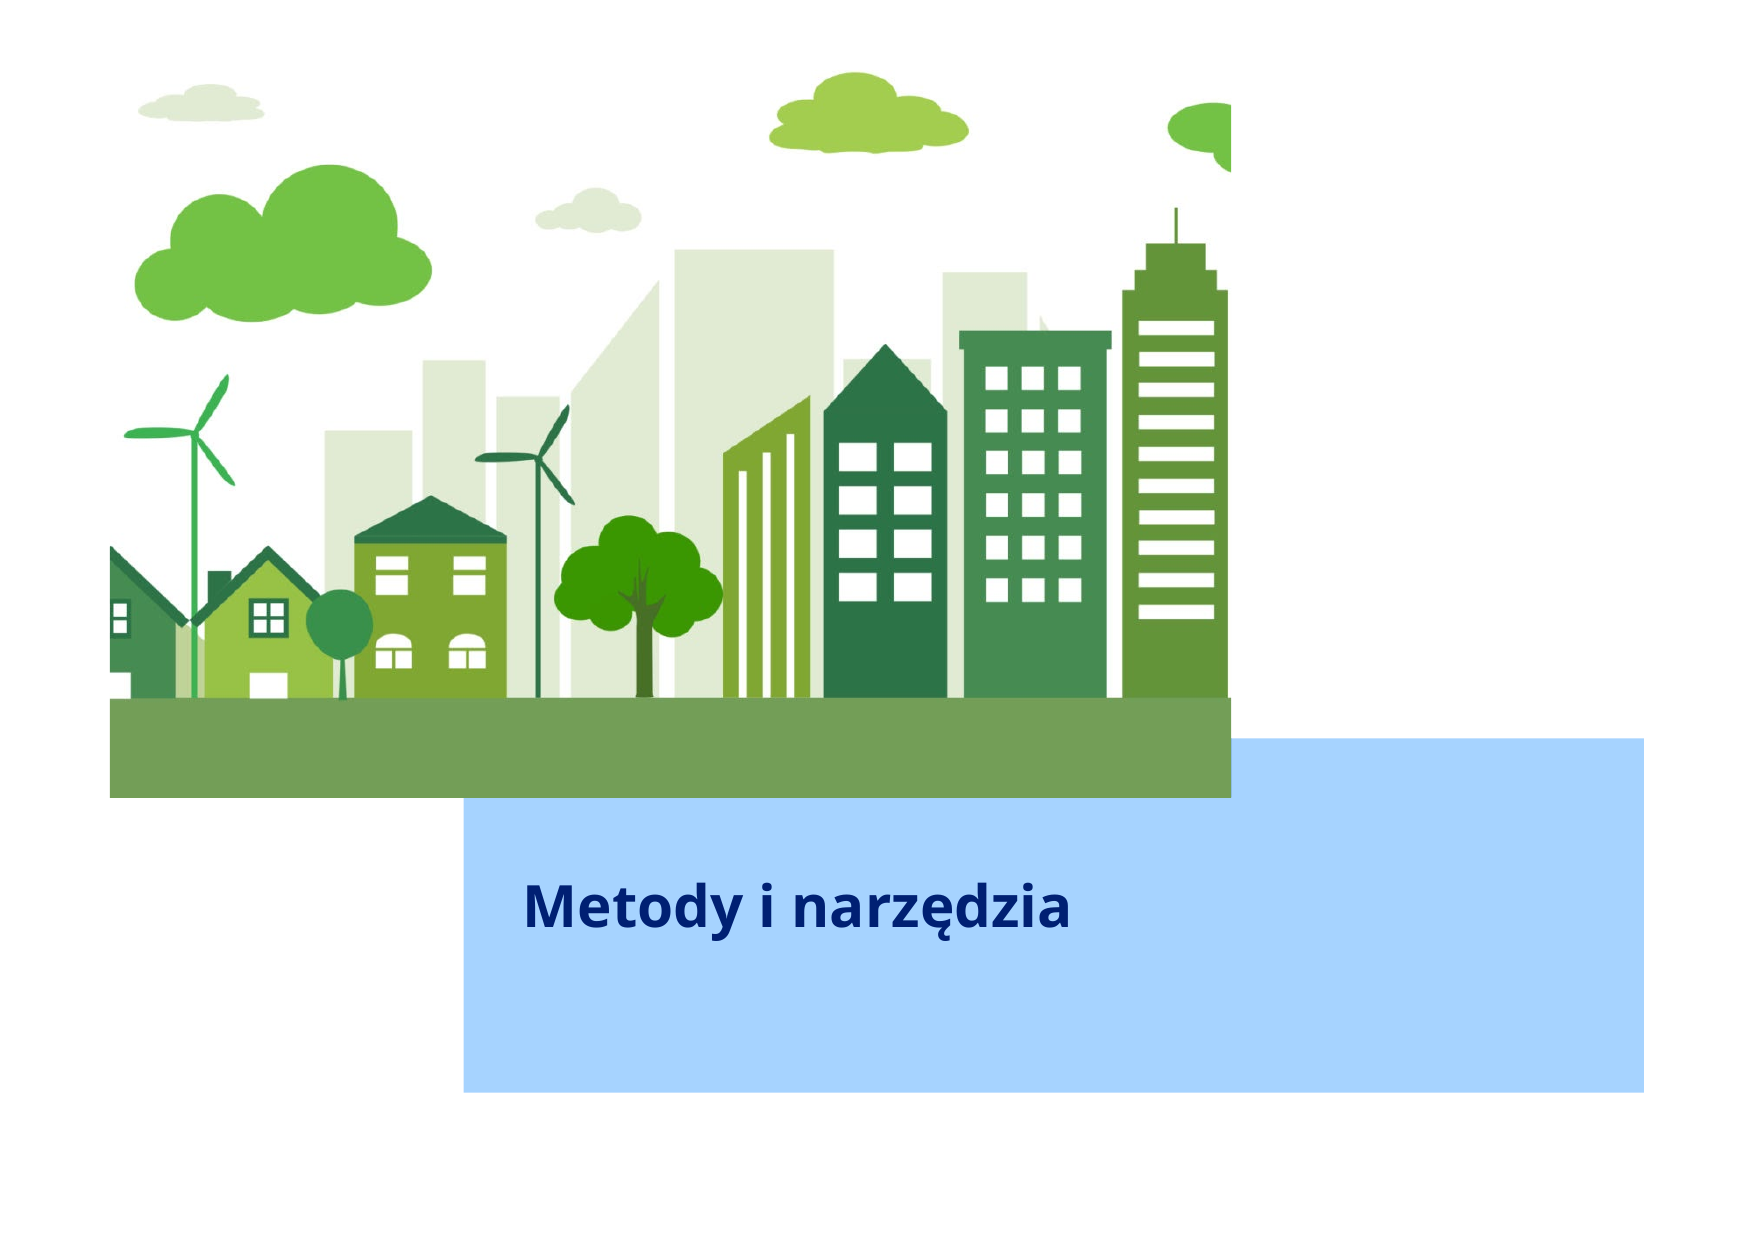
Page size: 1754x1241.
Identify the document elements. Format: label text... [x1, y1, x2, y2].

title Metody i narzędzia [522, 852, 1586, 1069]
picture [109, 0, 1232, 798]
